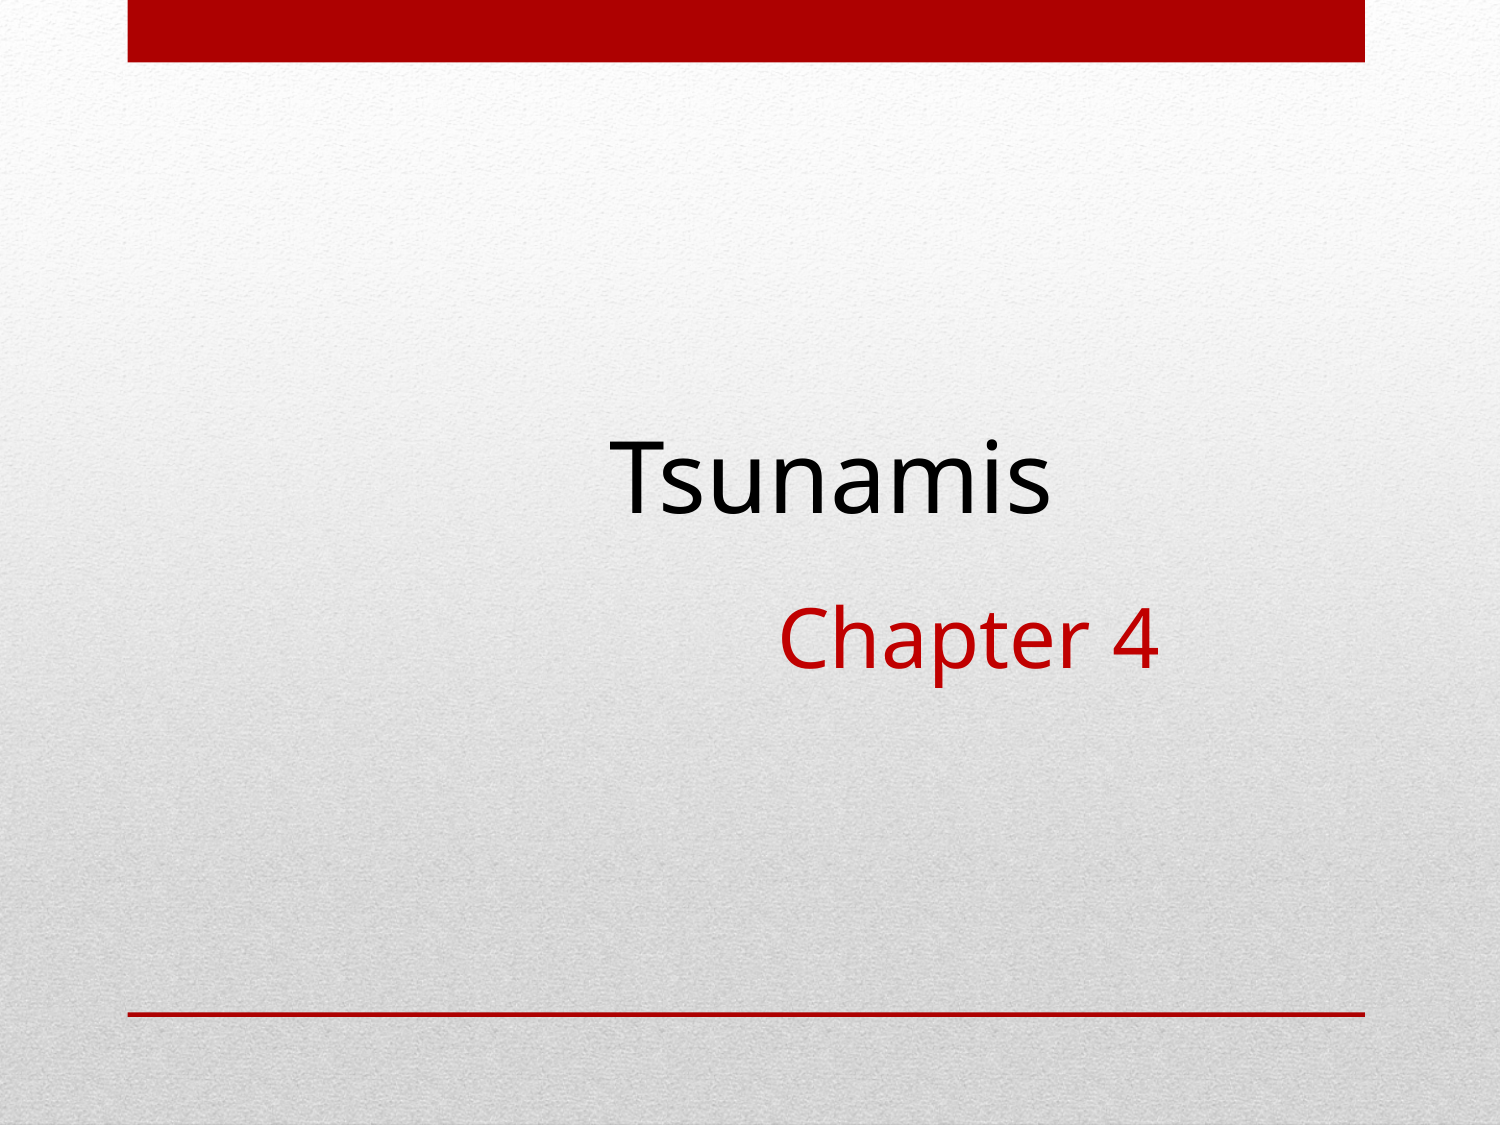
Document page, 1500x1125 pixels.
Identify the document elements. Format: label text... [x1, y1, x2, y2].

text_box Chapter 4 [562, 577, 1375, 693]
title Tsunamis [225, 299, 1438, 542]
